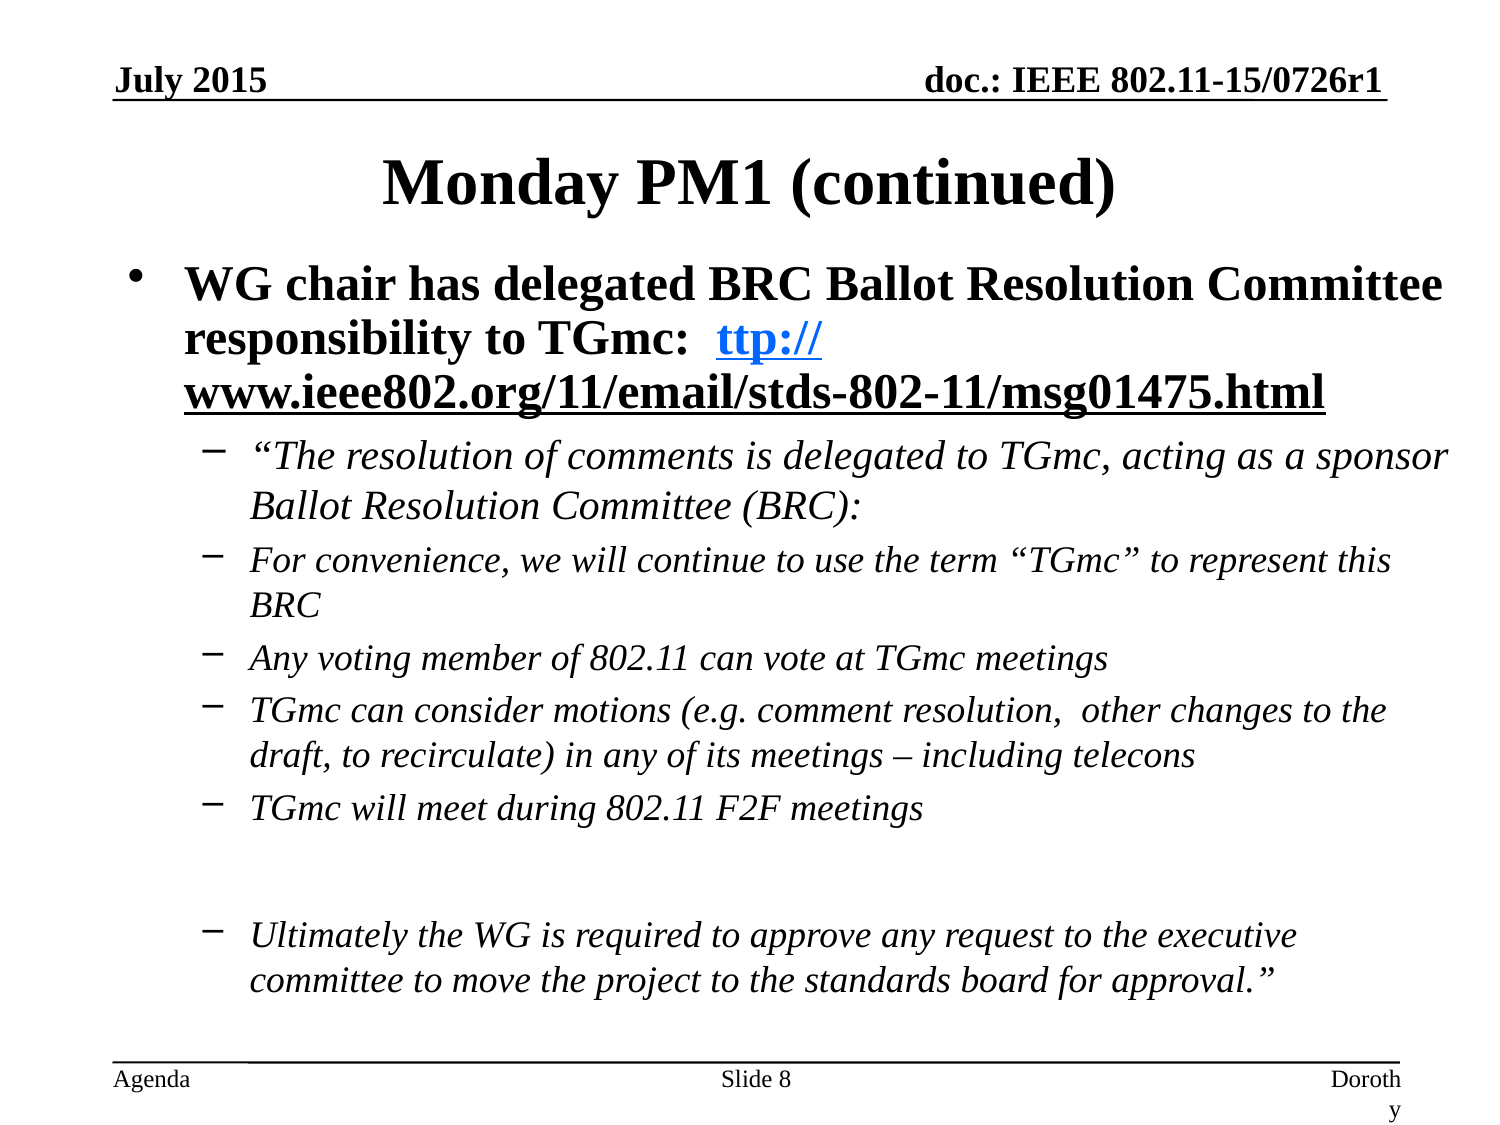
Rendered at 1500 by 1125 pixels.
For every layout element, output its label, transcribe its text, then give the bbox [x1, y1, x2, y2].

slide_number Slide 8 [712, 1062, 800, 1093]
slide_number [114, 54, 425, 100]
title Monday PM1 (continued) [112, 112, 1388, 249]
footer Dorothy Stanley, HP-Aruba Networks [1325, 1062, 1402, 1093]
list WG chair has delegated BRC Ballot Resolution Committee responsibility to TGmc: ttp://www.ieee802.org/11/email/stds-802-11/msg01475.html “The resolution of comments is delegated to TGmc, acting as a sponsor Ballot Resolution Committee (BRC): For convenience, we will continue to use the term “TGmc” to represent this BRC Any voting member of 802.11 can vote at TGmc meetings TGmc can consider motions (e.g. comment resolution, other changes to the draft, to recirculate) in any of its meetings – including telecons TGmc will meet during 802.11 F2F meetings Ultimately the WG is required to approve any request to the executive committee to move the project to the standards board for approval.” [112, 249, 1475, 1038]
